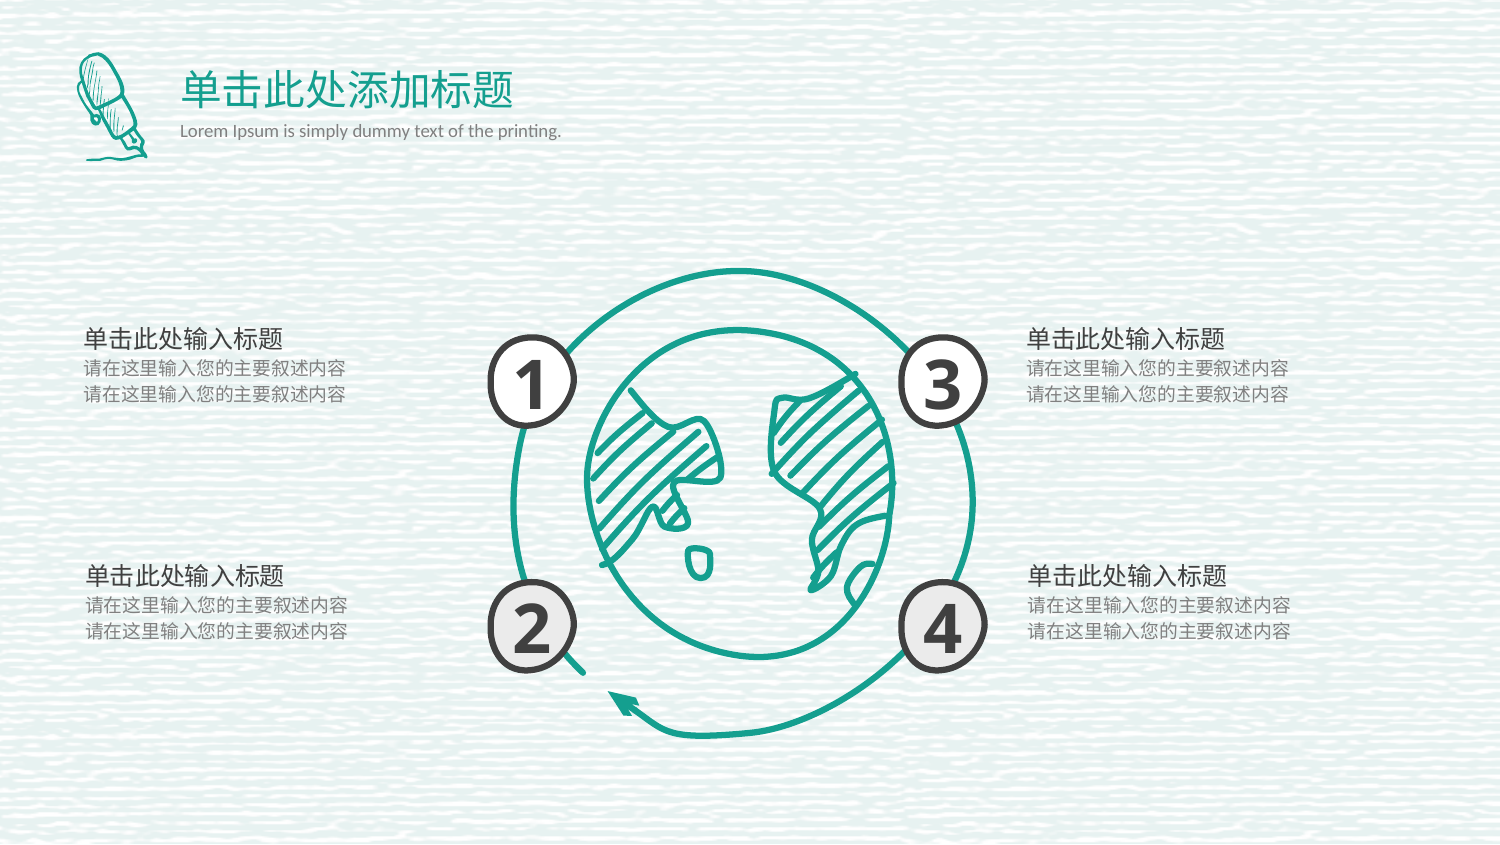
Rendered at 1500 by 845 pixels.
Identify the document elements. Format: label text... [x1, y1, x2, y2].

text_box 单击此处输入标题 请在这里输入您的主要叙述内容 请在这里输入您的主要叙述内容 [74, 554, 405, 649]
text_box 单击此处输入标题 请在这里输入您的主要叙述内容 请在这里输入您的主要叙述内容 [1016, 554, 1347, 649]
text_box [588, 268, 887, 329]
text_box 1 [488, 335, 576, 428]
text_box [511, 339, 895, 738]
text_box 单击此处输入标题 请在这里输入您的主要叙述内容 请在这里输入您的主要叙述内容 [1014, 317, 1346, 412]
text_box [582, 330, 904, 656]
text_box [165, 55, 827, 150]
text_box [74, 51, 149, 162]
text_box 4 [907, 580, 987, 673]
text_box 3 [907, 335, 987, 428]
text_box 单击此处输入标题 请在这里输入您的主要叙述内容 请在这里输入您的主要叙述内容 [72, 317, 403, 412]
text_box [907, 413, 975, 596]
text_box 2 [488, 580, 576, 673]
